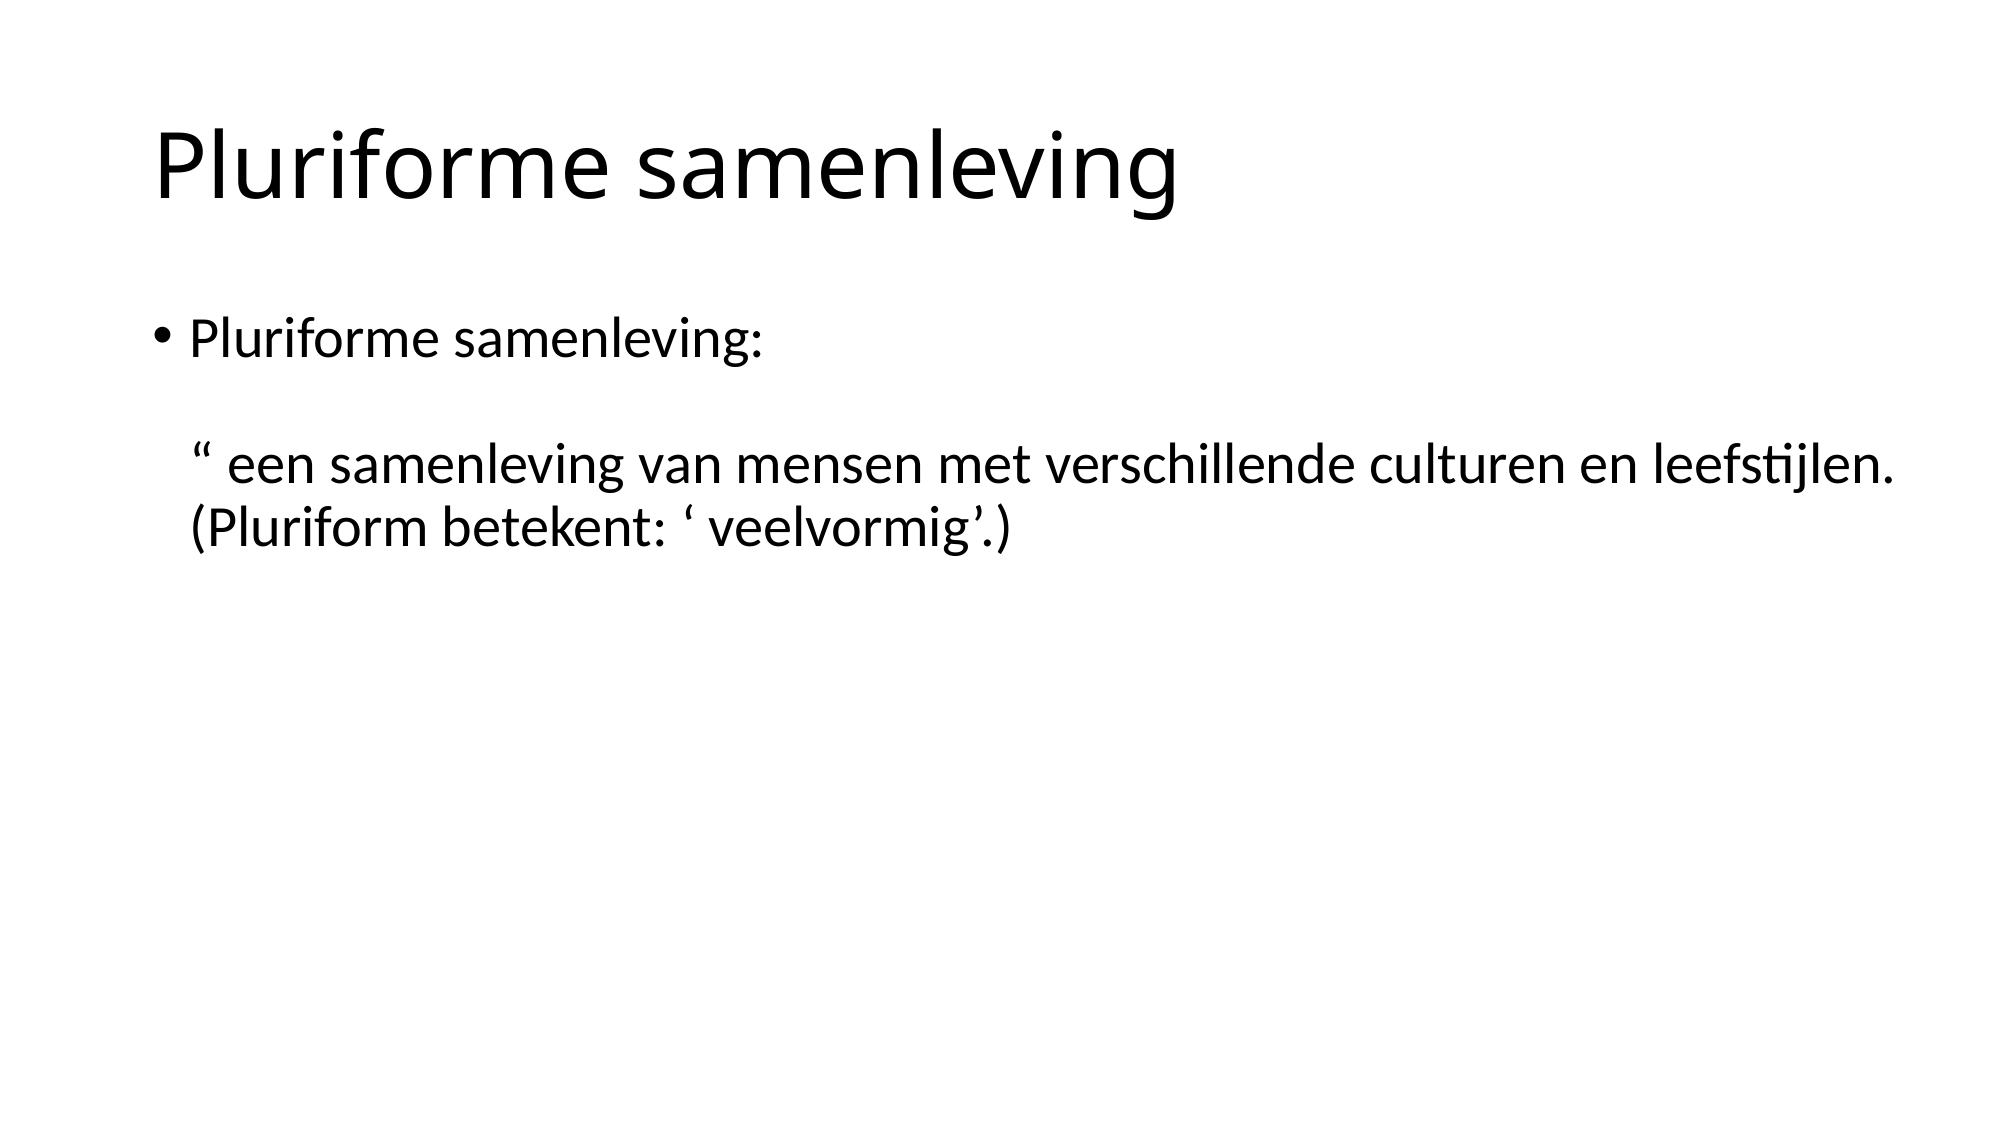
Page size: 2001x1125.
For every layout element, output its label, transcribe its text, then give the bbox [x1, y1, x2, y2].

title Pluriforme samenleving [137, 59, 1863, 278]
list Pluriforme samenleving: “ een samenleving van mensen met verschillende culturen en leefstijlen. (Pluriform betekent: ‘ veelvormig’.) [137, 299, 1973, 1014]
